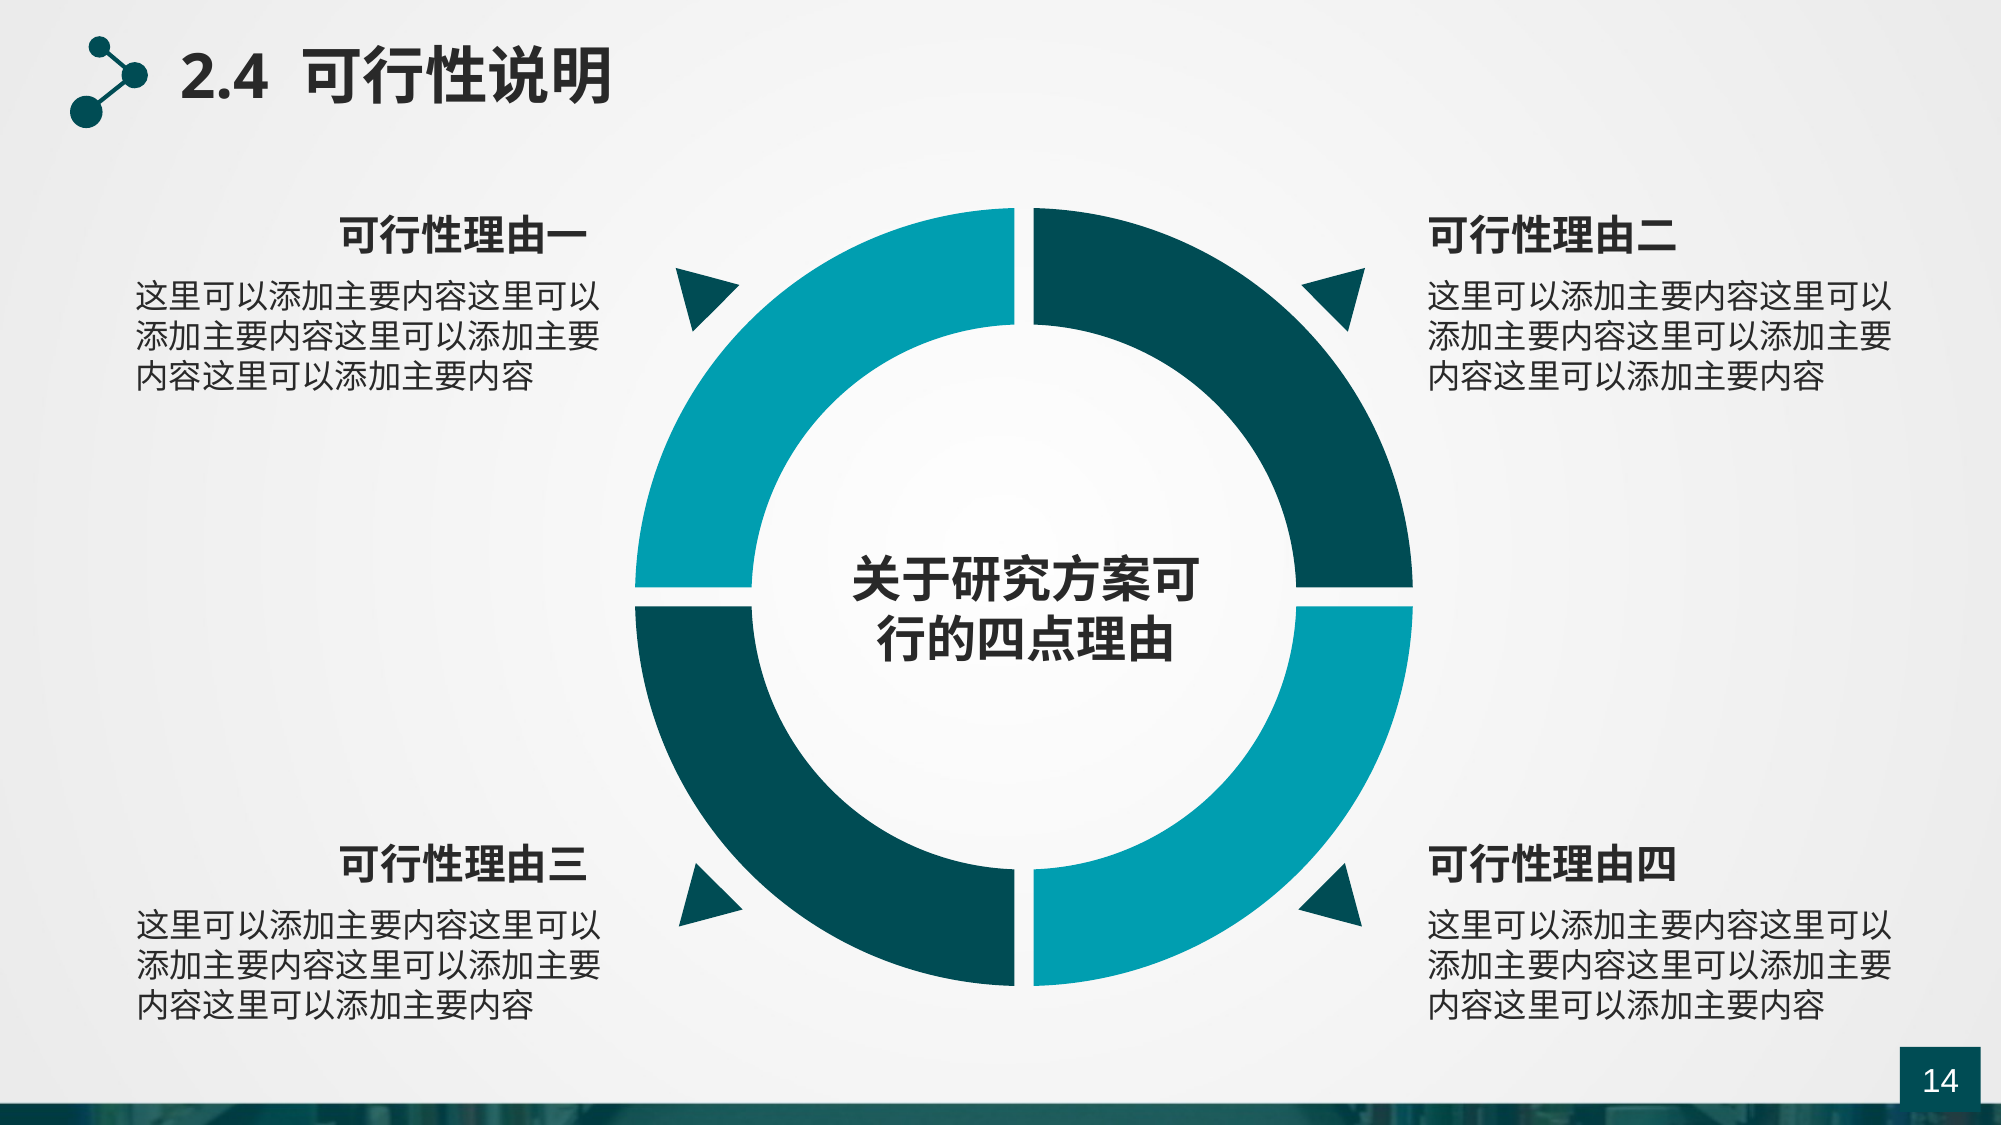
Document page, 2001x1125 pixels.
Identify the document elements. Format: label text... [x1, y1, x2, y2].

text_box 可行性理由三 [210, 830, 605, 896]
text_box 可行性理由二 [1412, 201, 1807, 267]
text_box [1033, 208, 1413, 588]
text_box [1298, 862, 1362, 927]
text_box 关于研究方案可行的四点理由 [829, 540, 1224, 676]
text_box 这里可以添加主要内容这里可以添加主要内容这里可以添加主要内容这里可以添加主要内容 [121, 897, 632, 1032]
text_box [635, 208, 1015, 588]
text_box 这里可以添加主要内容这里可以添加主要内容这里可以添加主要内容这里可以添加主要内容 [120, 268, 631, 403]
text_box [70, 36, 148, 129]
text_box [635, 606, 1015, 986]
text_box [675, 267, 740, 332]
text_box 可行性理由四 [1412, 830, 1807, 896]
text_box 2.4 可行性说明 [165, 28, 628, 119]
text_box [1033, 606, 1413, 986]
text_box 这里可以添加主要内容这里可以添加主要内容这里可以添加主要内容这里可以添加主要内容 [1412, 268, 1923, 403]
text_box 这里可以添加主要内容这里可以添加主要内容这里可以添加主要内容这里可以添加主要内容 [1412, 897, 1923, 1032]
picture [0, 0, 2001, 1125]
text_box [678, 862, 743, 927]
text_box 可行性理由一 [209, 201, 604, 267]
text_box [1301, 267, 1366, 332]
